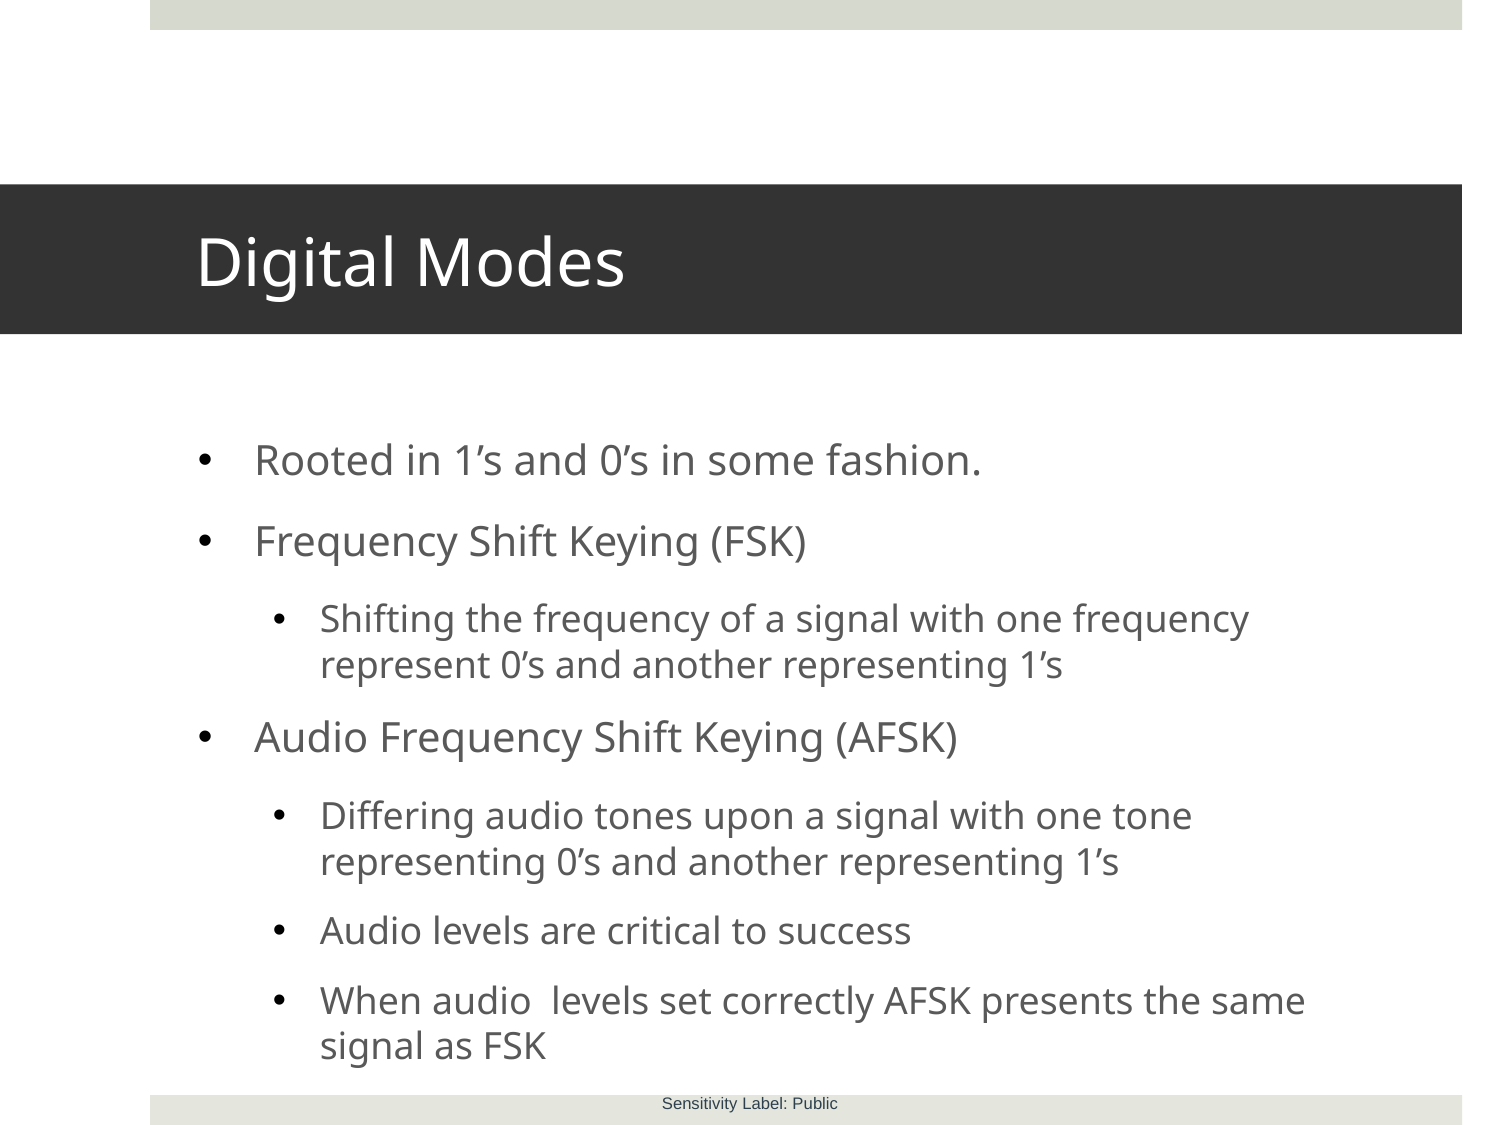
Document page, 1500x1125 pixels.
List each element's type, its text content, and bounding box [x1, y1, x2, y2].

list Rooted in 1’s and 0’s in some fashion. Frequency Shift Keying (FSK) Shifting the frequency of a signal with one frequency represent 0’s and another representing 1’s Audio Frequency Shift Keying (AFSK) Differing audio tones upon a signal with one tone representing 0’s and another representing 1’s Audio levels are critical to success When audio levels set correctly AFSK presents the same signal as FSK [182, 425, 1431, 1028]
title Digital Modes [0, 184, 1462, 335]
